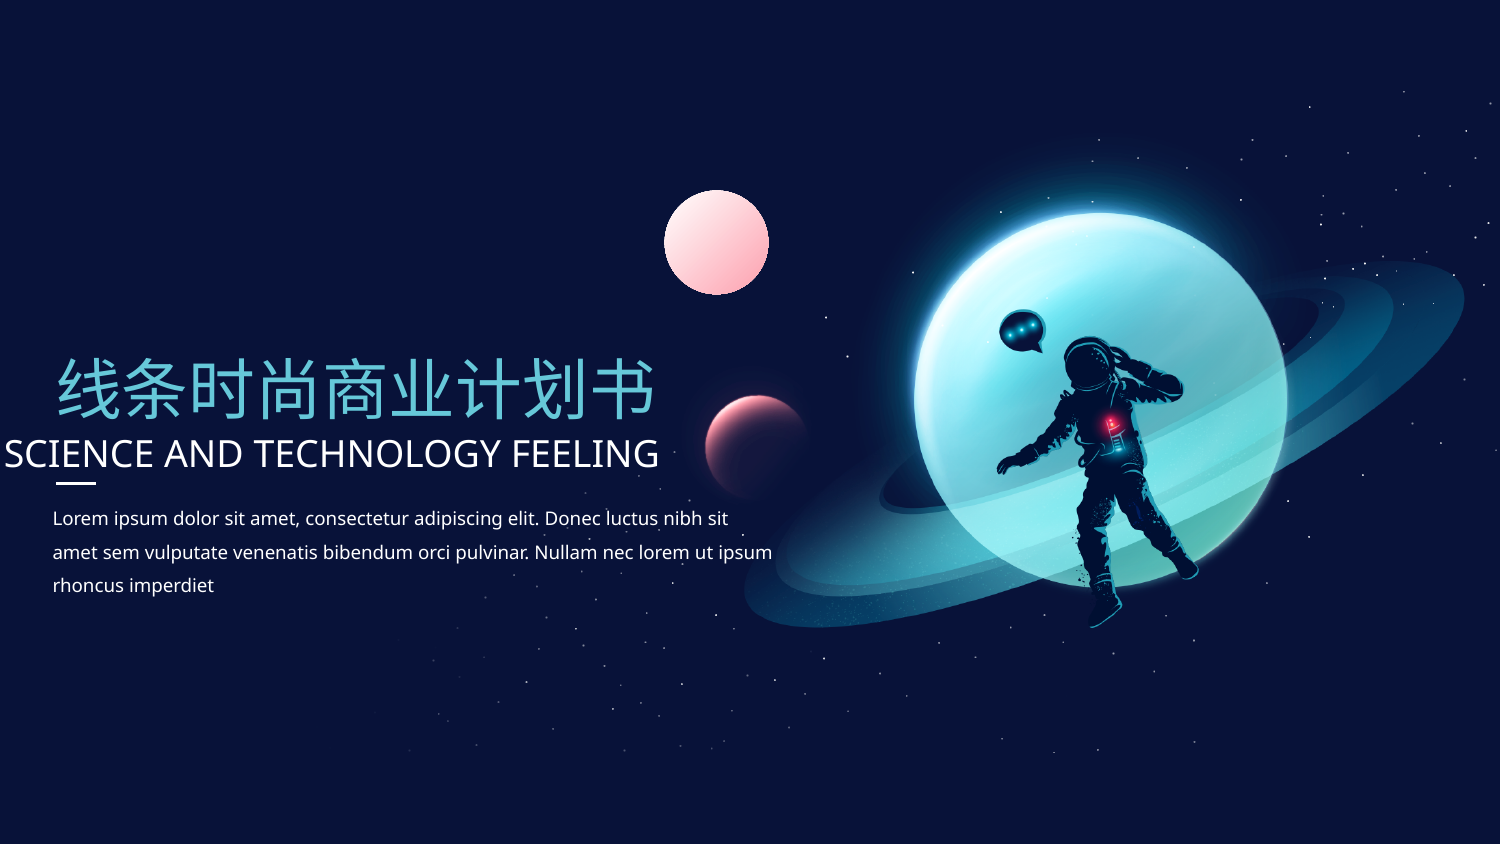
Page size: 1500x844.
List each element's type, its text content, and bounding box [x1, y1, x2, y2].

text_box 线条时尚商业计划书 [40, 340, 671, 436]
text_box SCIENCE AND TECHNOLOGY FEELING [0, 422, 676, 483]
text_box [663, 189, 770, 296]
text_box Lorem ipsum dolor sit amet, consectetur adipiscing elit. Donec luctus nibh sit amet sem vulputate venenatis bibendum orci pulvinar. Nullam nec lorem ut ipsum rhoncus imperdiet [37, 488, 790, 605]
picture [5, 37, 1499, 753]
